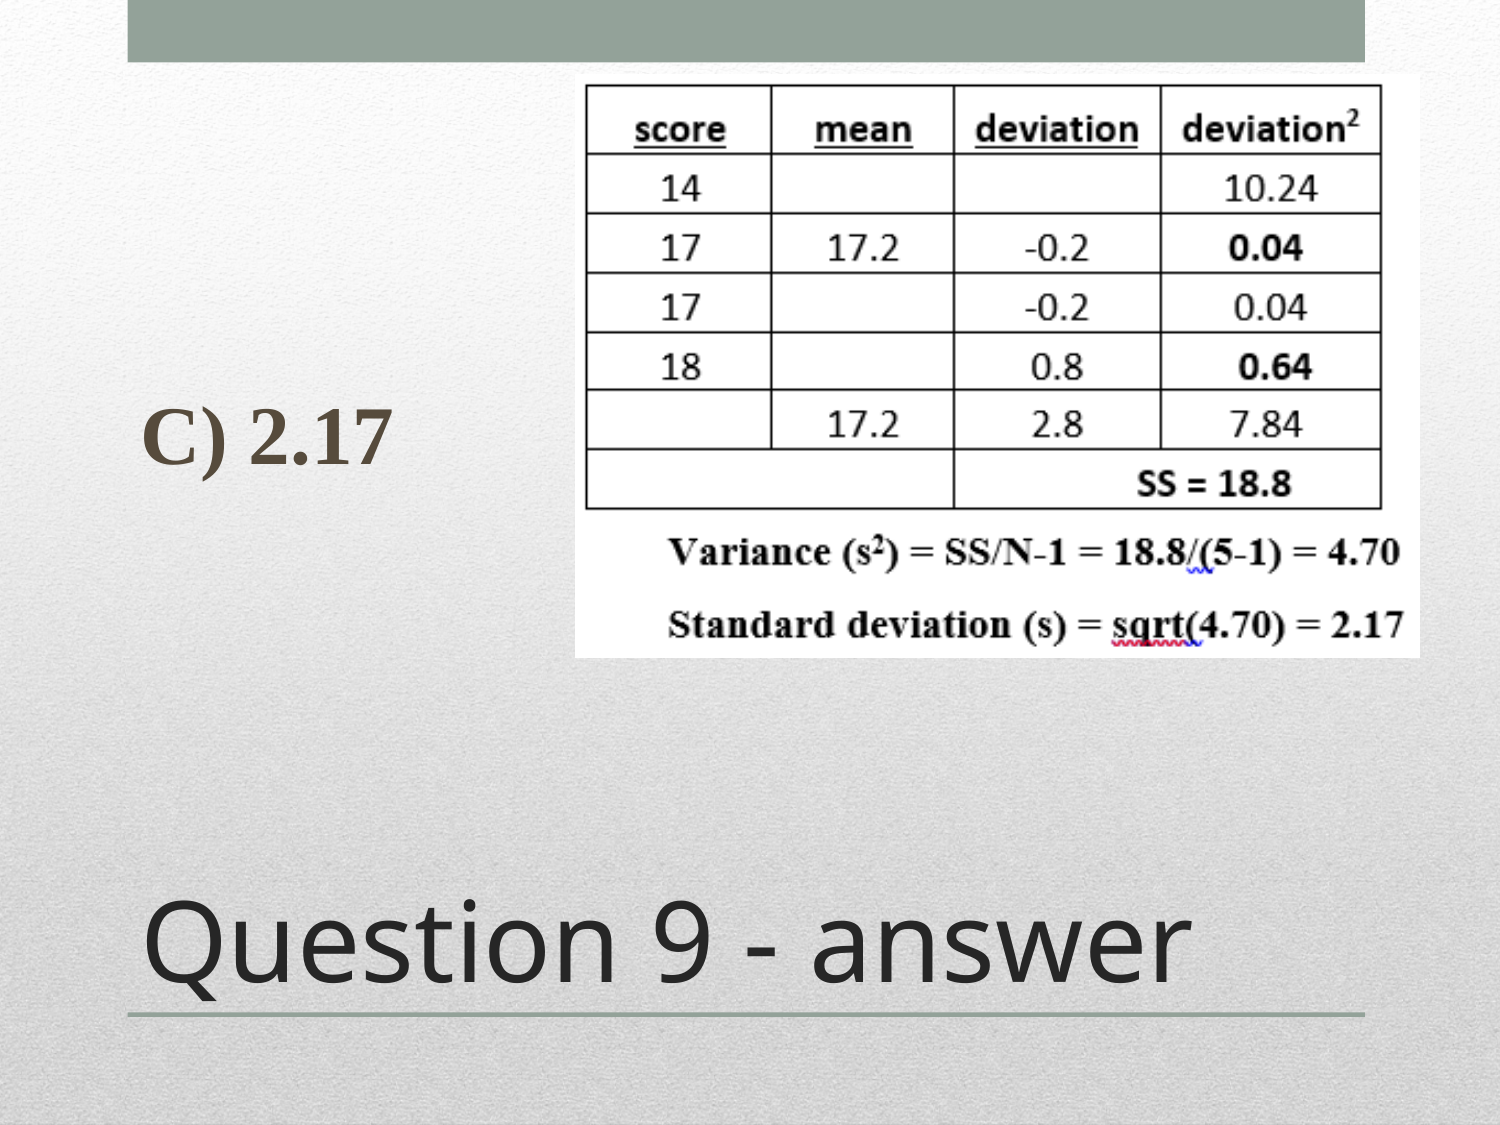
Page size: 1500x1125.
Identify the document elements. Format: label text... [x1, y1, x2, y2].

picture [574, 74, 1420, 659]
title Question 9 - answer [125, 750, 1238, 1013]
text_box C) 2.17 [125, 112, 1363, 750]
